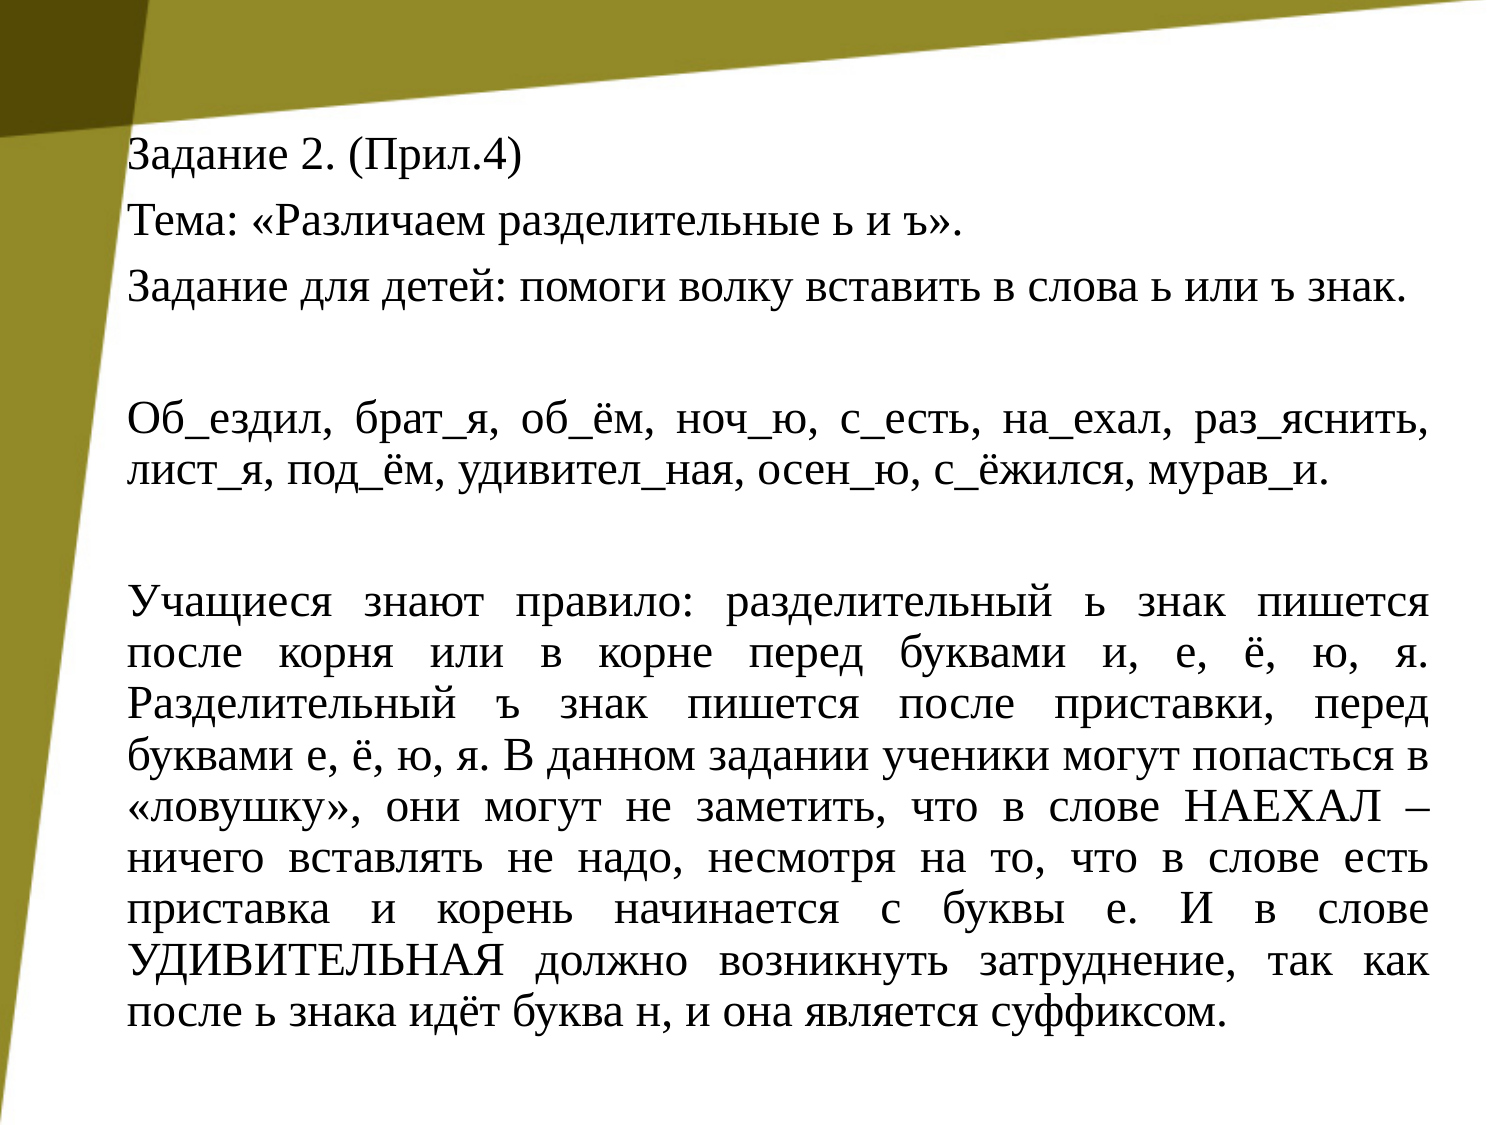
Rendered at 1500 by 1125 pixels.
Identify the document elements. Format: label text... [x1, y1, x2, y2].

list Задание 2. (Прил.4) Тема: «Различаем разделительные ь и ъ». Задание для детей: помоги волку вставить в слова ь или ъ знак. Об_ездил, брат_я, об_ём, ноч_ю, с_есть, на_ехал, раз_яснить, лист_я, под_ём, удивител_ная, осен_ю, с_ёжился, мурав_и. Учащиеся знают правило: разделительный ь знак пишется после корня или в корне перед буквами и, е, ё, ю, я. Разделительный ъ знак пишется после приставки, перед буквами е, ё, ю, я. В данном задании ученики могут попасться в «ловушку», они могут не заметить, что в слове НАЕХАЛ – ничего вставлять не надо, несмотря на то, что в слове есть приставка и корень начинается с буквы е. И в слове УДИВИТЕЛЬНАЯ должно возникнуть затруднение, так как после ь знака идёт буква н, и она является суффиксом. [111, 120, 1447, 1088]
picture [0, 0, 1500, 1125]
